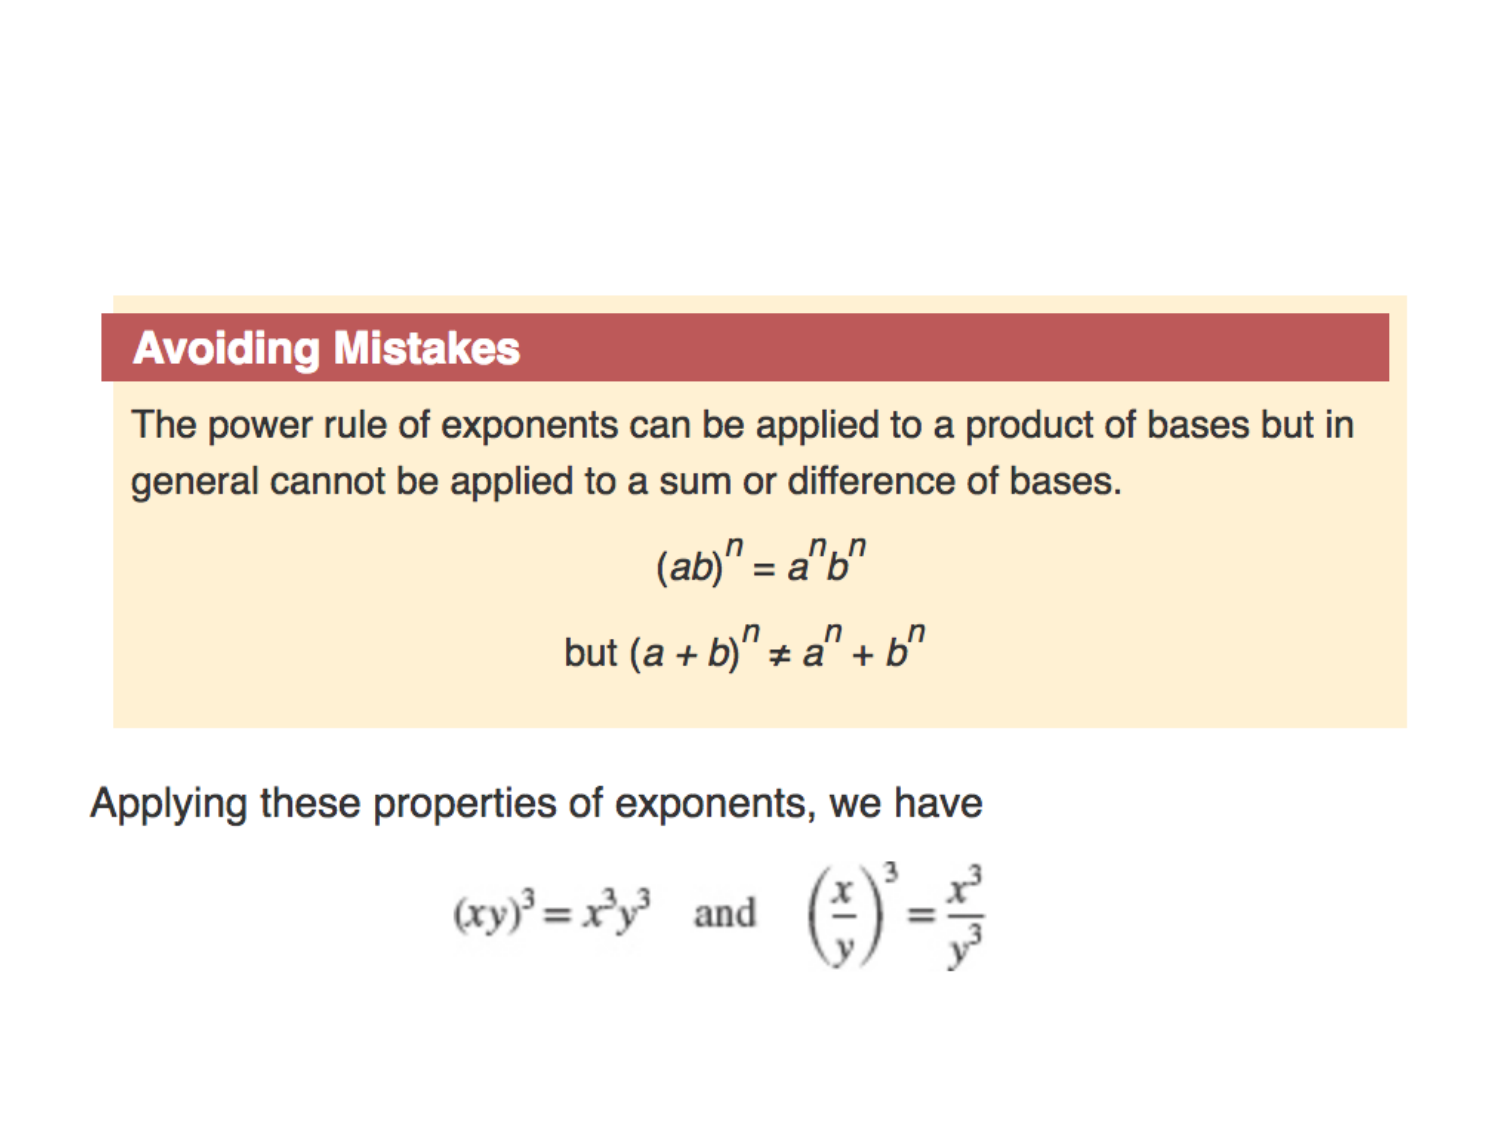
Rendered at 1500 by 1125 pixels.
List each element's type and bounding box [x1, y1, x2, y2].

list [74, 262, 1426, 1006]
